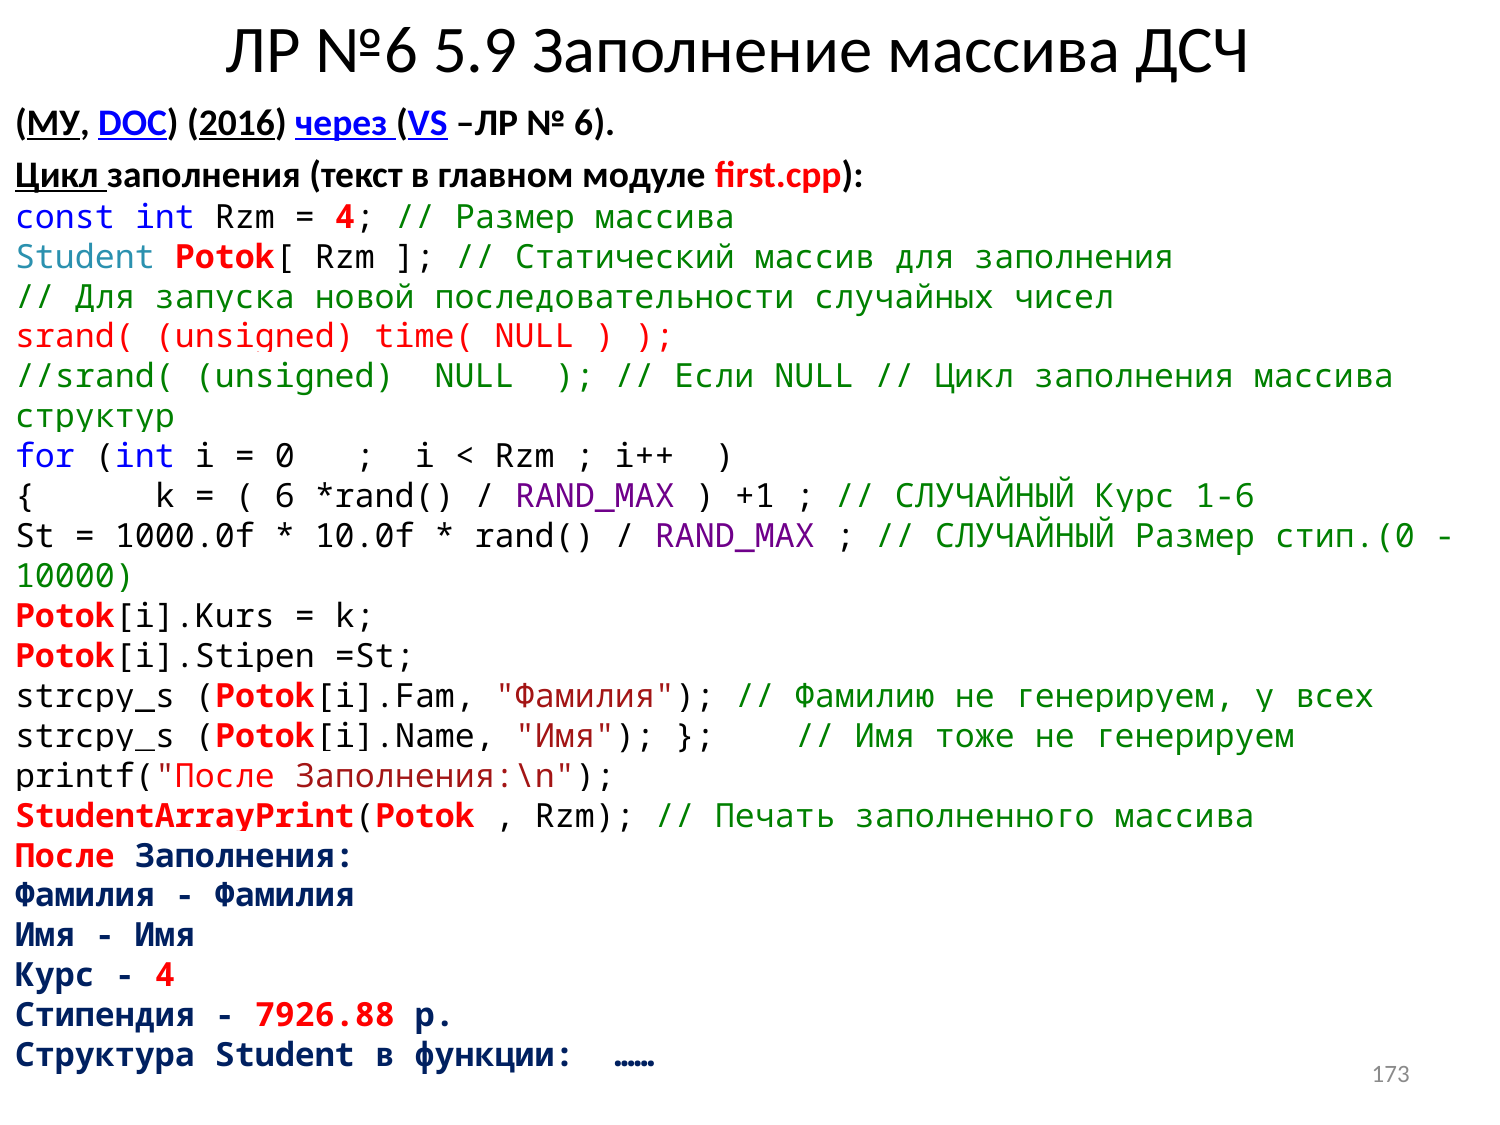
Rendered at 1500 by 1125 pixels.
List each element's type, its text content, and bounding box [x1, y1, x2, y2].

slide_number 173 [1074, 1042, 1425, 1103]
text_box (МУ, DOC) (2016) через (VS –ЛР № 6). Цикл заполнения (текст в главном модуле first.cpp): const int Rzm = 4; // Размер массива Student Potok[ Rzm ]; // Статический массив для заполнения // Для запуска новой последовательности случайных чисел srand( (unsigned) time( NULL ) ); //srand( (unsigned) NULL ); // Если NULL // Цикл заполнения массива структур for (int i = 0 ; i < Rzm ; i++ ) { k = ( 6 *rand() / RAND_MAX ) +1 ; // СЛУЧАЙНЫЙ Курс 1-6 St = 1000.0f * 10.0f * rand() / RAND_MAX ; // СЛУЧАЙНЫЙ Размер стип.(0 - 10000) Potok[i].Kurs = k; Potok[i].Stipen =St; strcpy_s (Potok[i].Fam, "Фамилия"); // Фамилию не генерируем, у всех strcpy_s (Potok[i].Name, "Имя"); }; // Имя тоже не генерируем printf("После Заполнения:\n"); StudentArrayPrint(Potok , Rzm); // Печать заполненного массива После Заполнения: Фамилия - Фамилия Имя - Имя Курс - 4 Стипендия - 7926.88 р. Структура Student в функции: …… [0, 89, 1500, 1035]
title ЛР №6 5.9 Заполнение массива ДСЧ [171, 1, 1306, 89]
